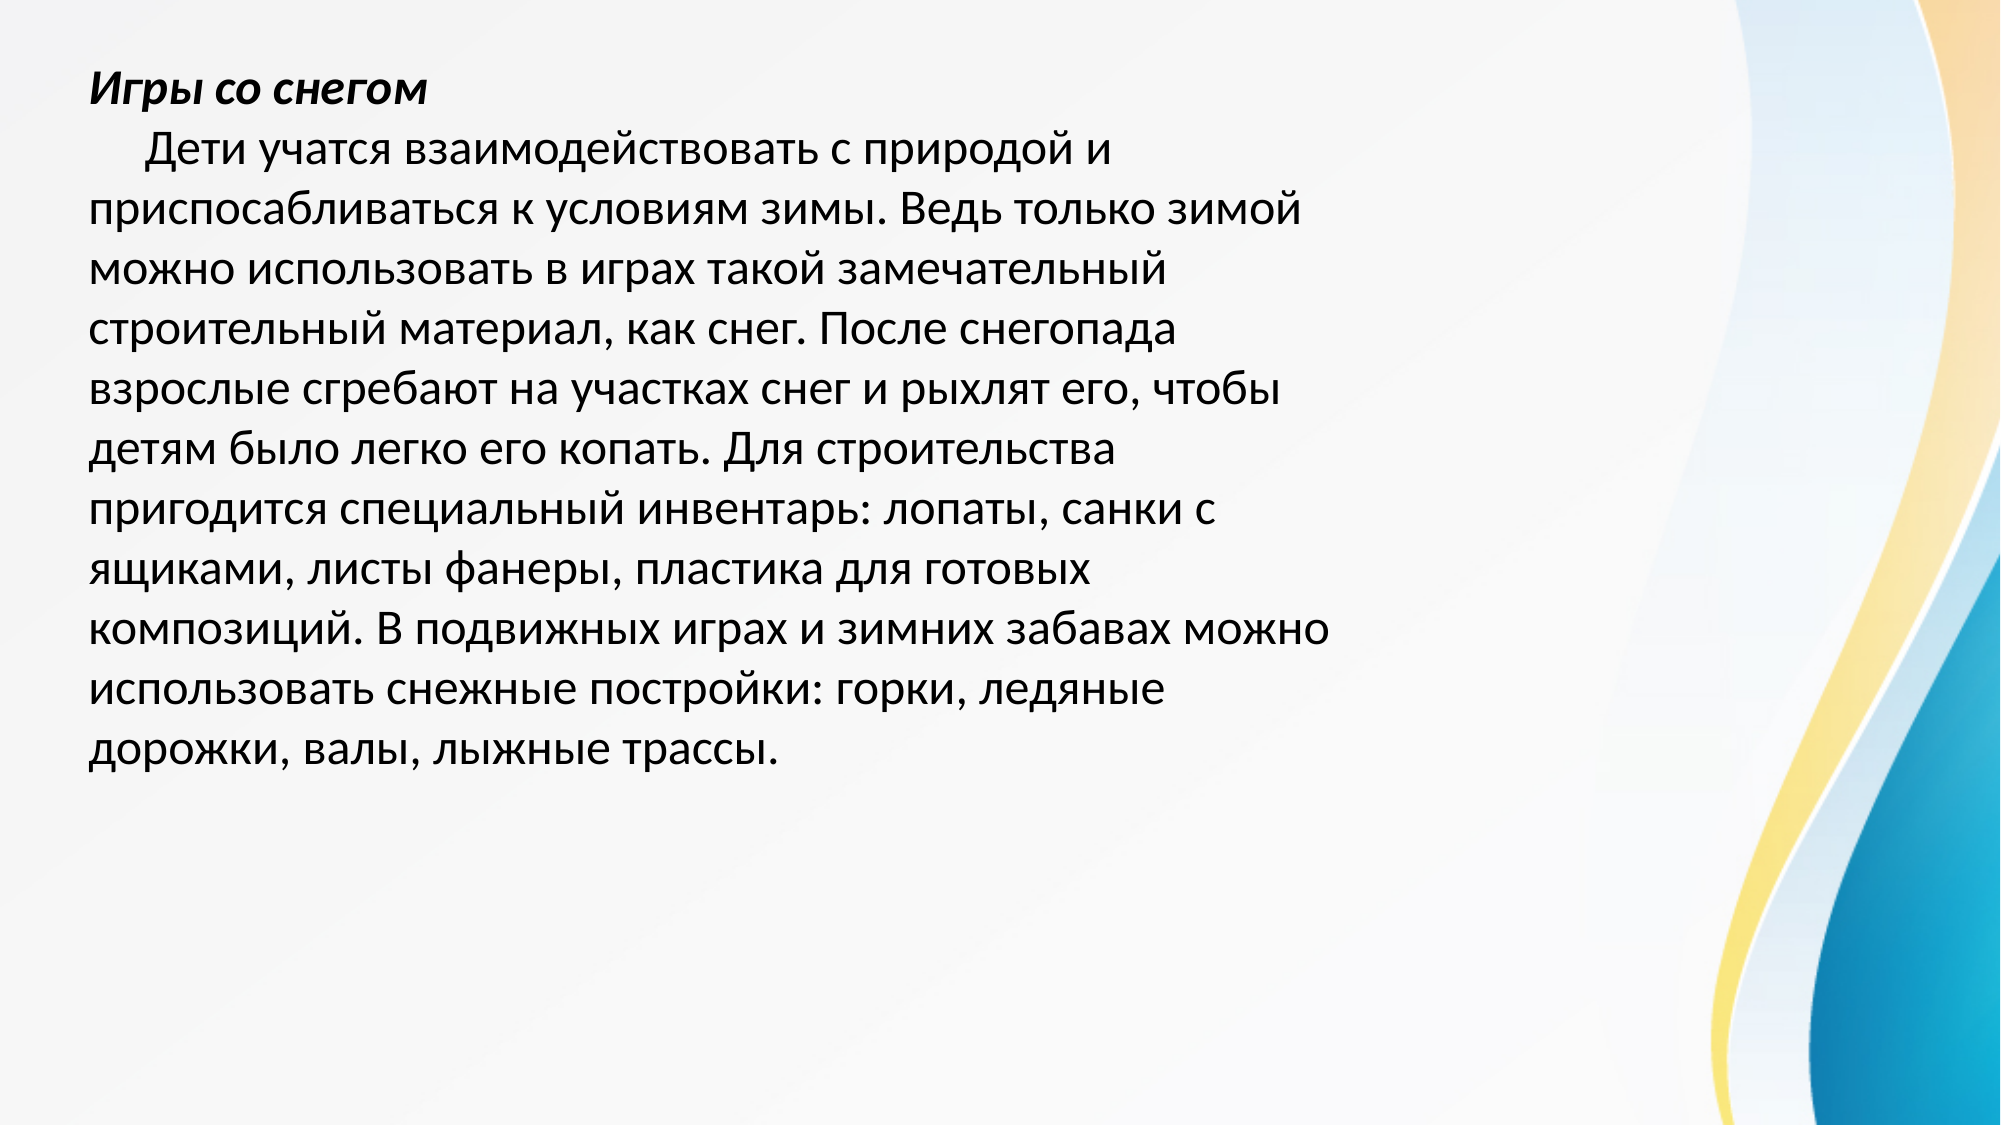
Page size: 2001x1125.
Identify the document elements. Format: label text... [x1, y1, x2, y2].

picture [0, 0, 2001, 1125]
text_box Игры со снегом Дети учатся взаимодействовать с природой и приспосабливаться к условиям зимы. Ведь только зимой можно использовать в играх такой замечательный строительный материал, как снег. После снегопада взрослые сгребают на участках снег и рыхлят его, чтобы детям было легко его копать. Для строительства пригодится специальный инвентарь: лопаты, санки с ящиками, листы фанеры, пластика для готовых композиций. В подвижных играх и зимних забавах можно использовать снежные постройки: горки, ледяные дорожки, валы, лыжные трассы. [73, 46, 1356, 782]
